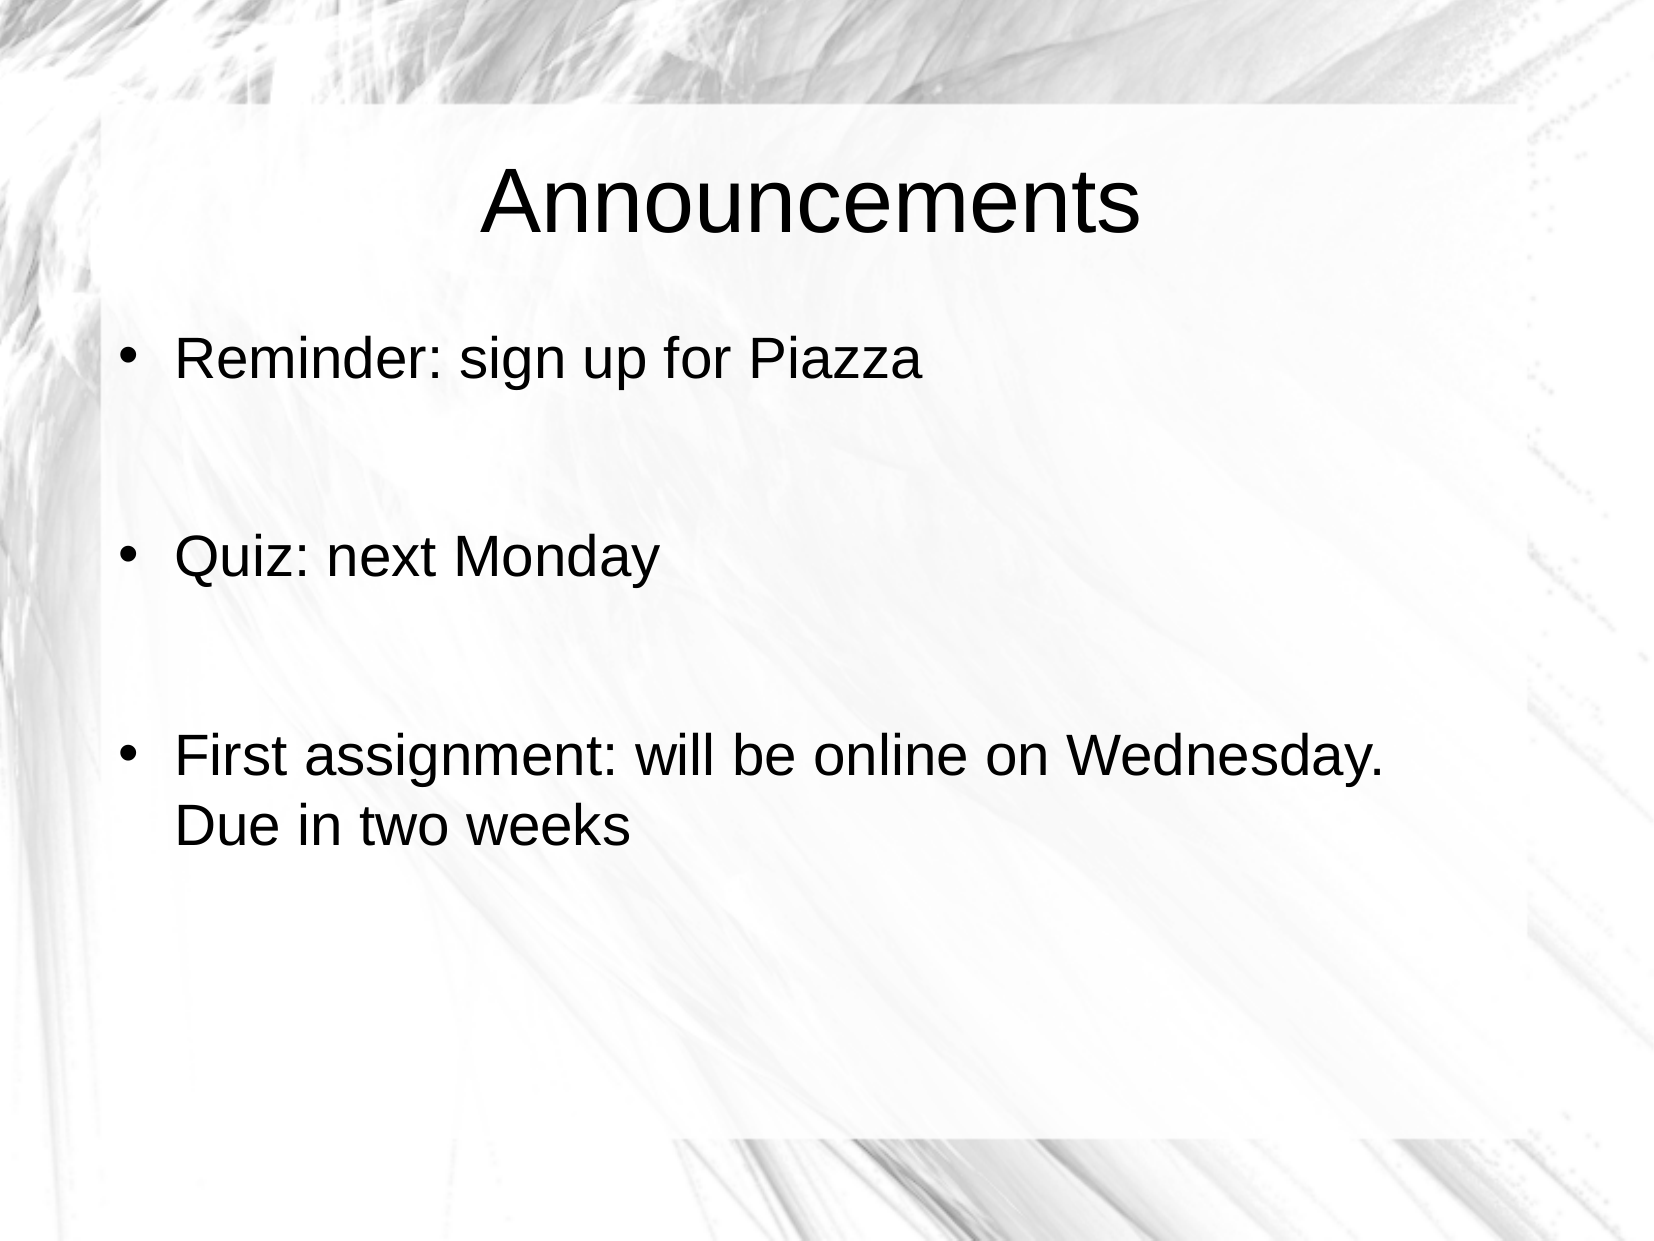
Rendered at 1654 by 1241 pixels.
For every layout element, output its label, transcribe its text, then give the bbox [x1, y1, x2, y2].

picture [0, 0, 1654, 1241]
title Announcements [118, 112, 1506, 281]
list Reminder: sign up for Piazza Quiz: next Monday First assignment: will be online on Wednesday. Due in two weeks [118, 319, 1571, 1158]
